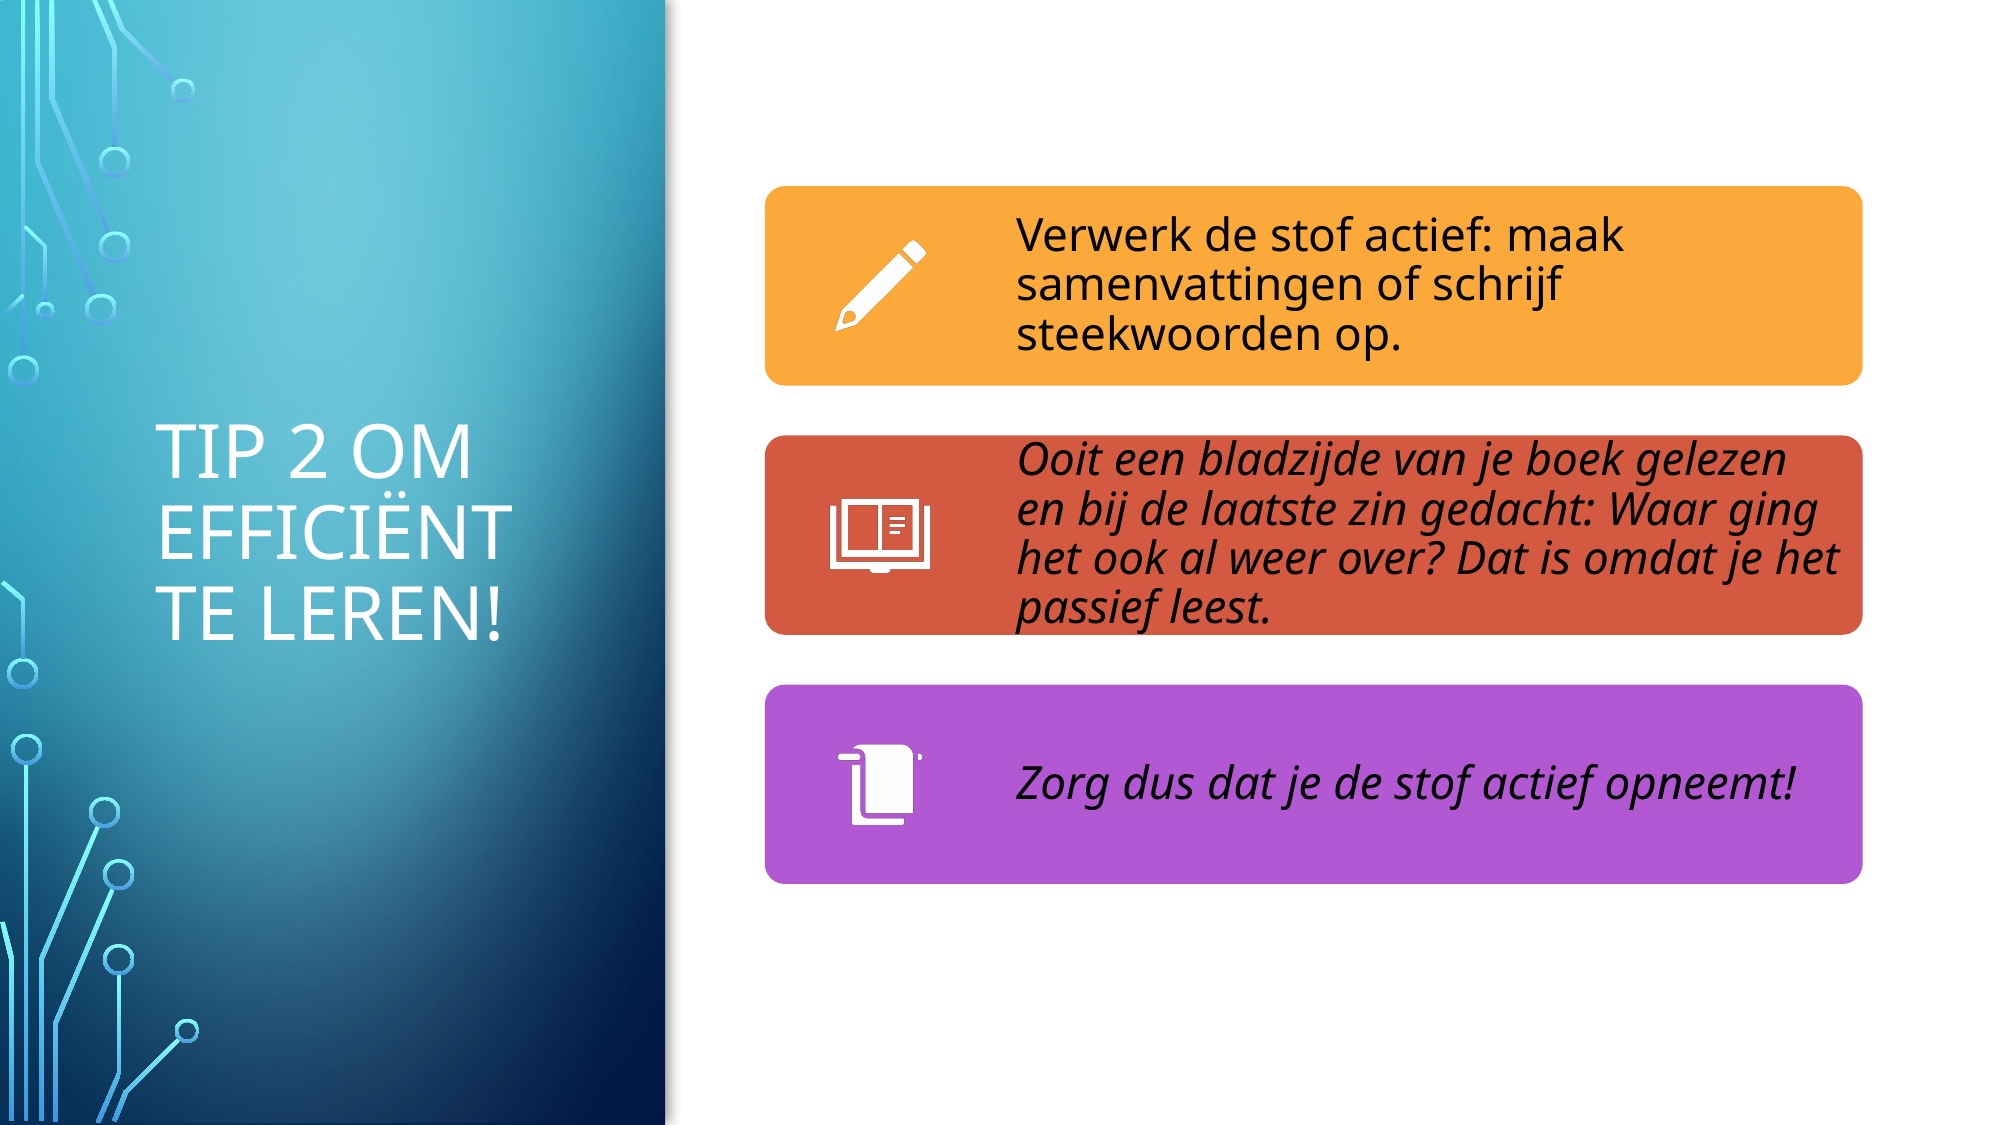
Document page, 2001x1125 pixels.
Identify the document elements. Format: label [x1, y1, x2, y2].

text_box [678, 0, 2000, 1125]
picture [0, 0, 667, 1125]
list [764, 185, 1863, 885]
